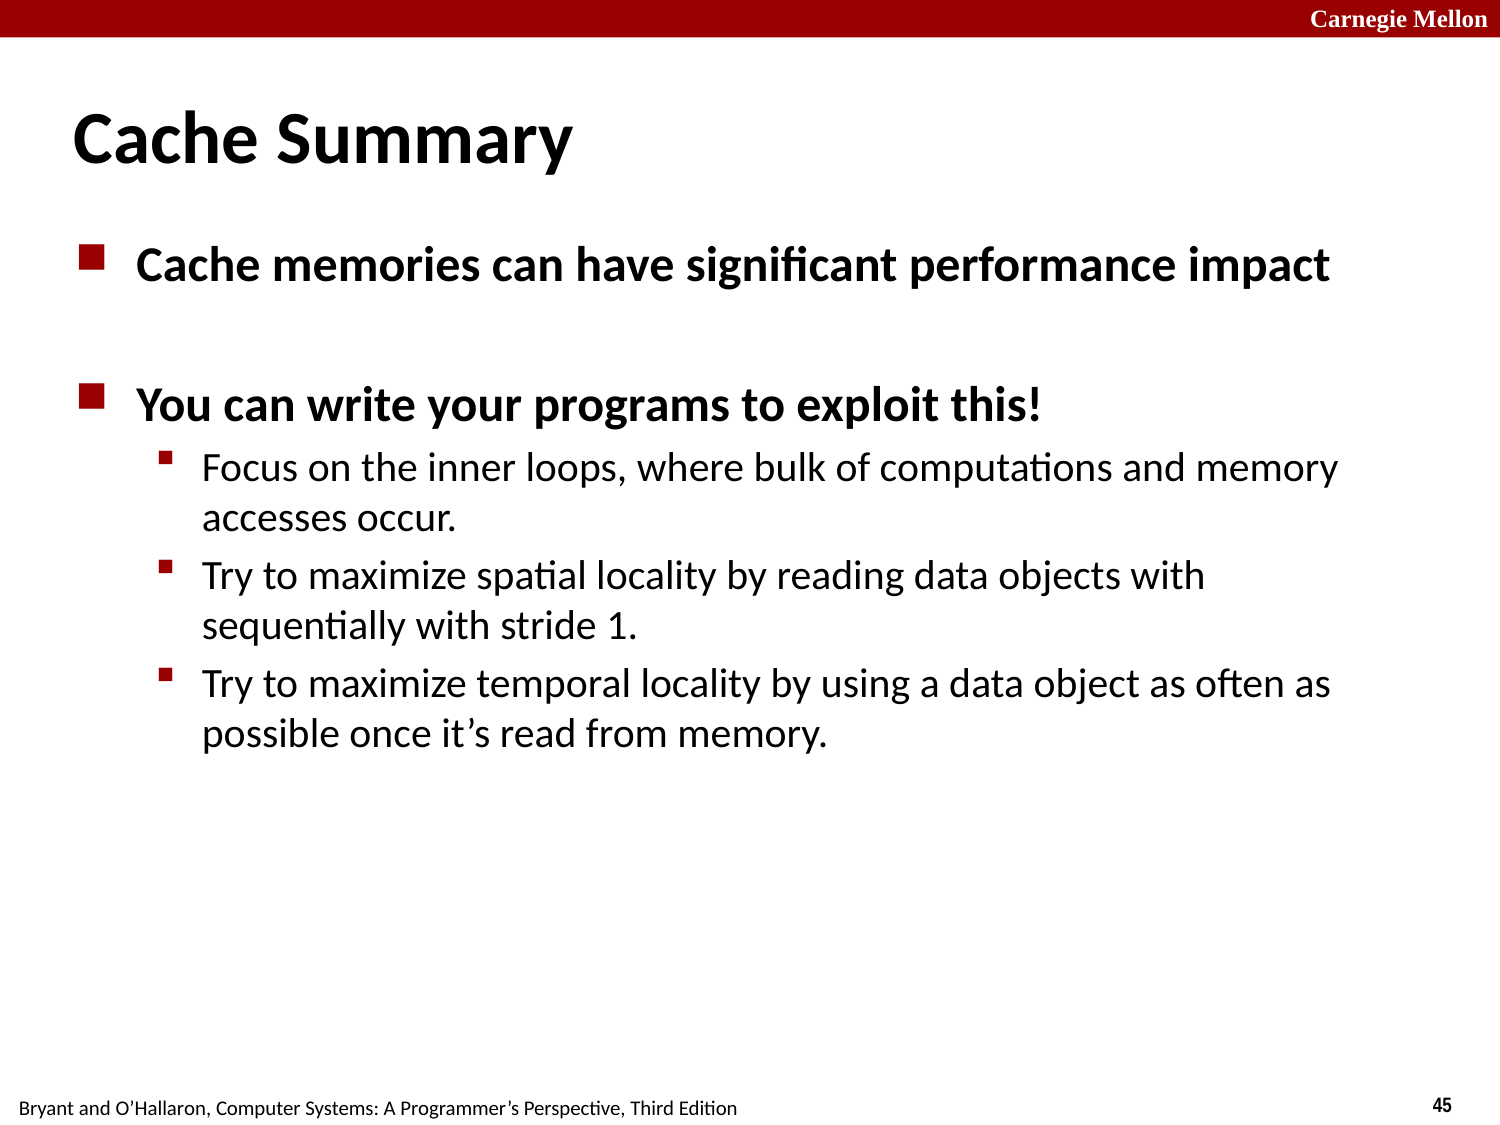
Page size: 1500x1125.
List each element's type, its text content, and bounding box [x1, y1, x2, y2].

list Cache memories can have significant performance impact You can write your programs to exploit this! Focus on the inner loops, where bulk of computations and memory accesses occur. Try to maximize spatial locality by reading data objects with sequentially with stride 1. Try to maximize temporal locality by using a data object as often as possible once it’s read from memory. [64, 223, 1361, 1040]
title Cache Summary [58, 71, 1305, 197]
